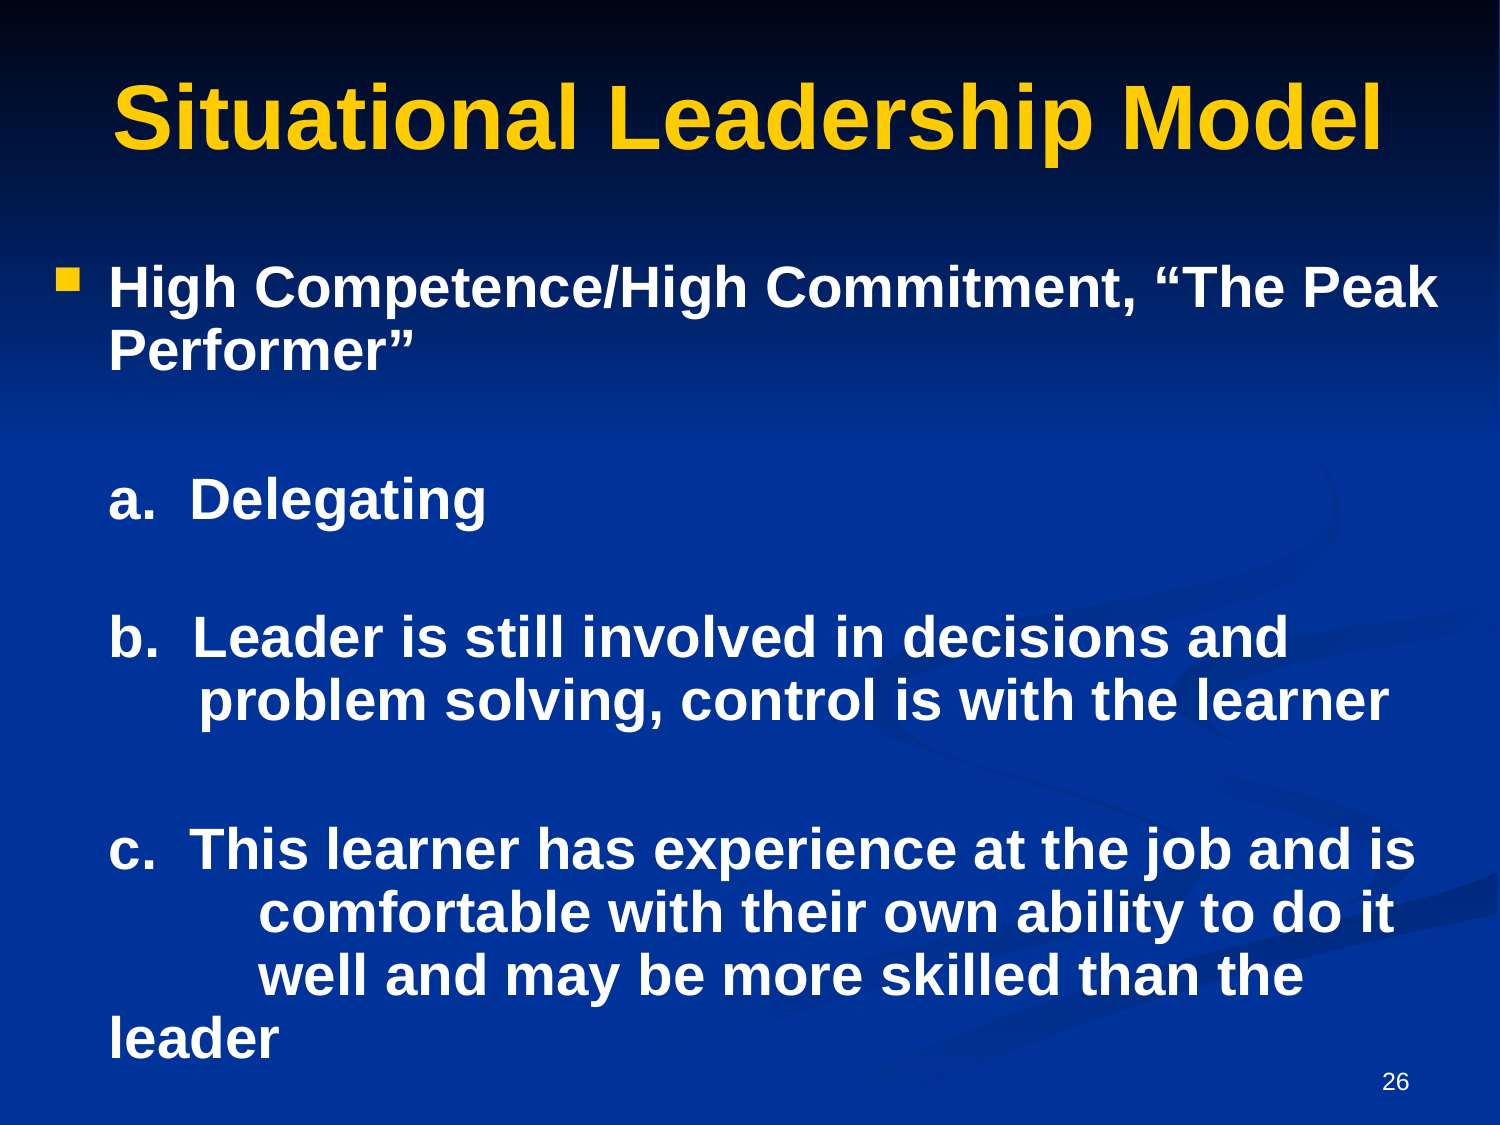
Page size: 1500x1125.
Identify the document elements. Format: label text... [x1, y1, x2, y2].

title Situational Leadership Model [74, 0, 1426, 226]
slide_number 26 [1074, 1063, 1426, 1104]
list High Competence/High Commitment, “The Peak Performer” a. Delegating b. Leader is still involved in decisions and problem solving, control is with the learner c. This learner has experience at the job and is comfortable with their own ability to do it well and may be more skilled than the leader [37, 249, 1463, 1063]
